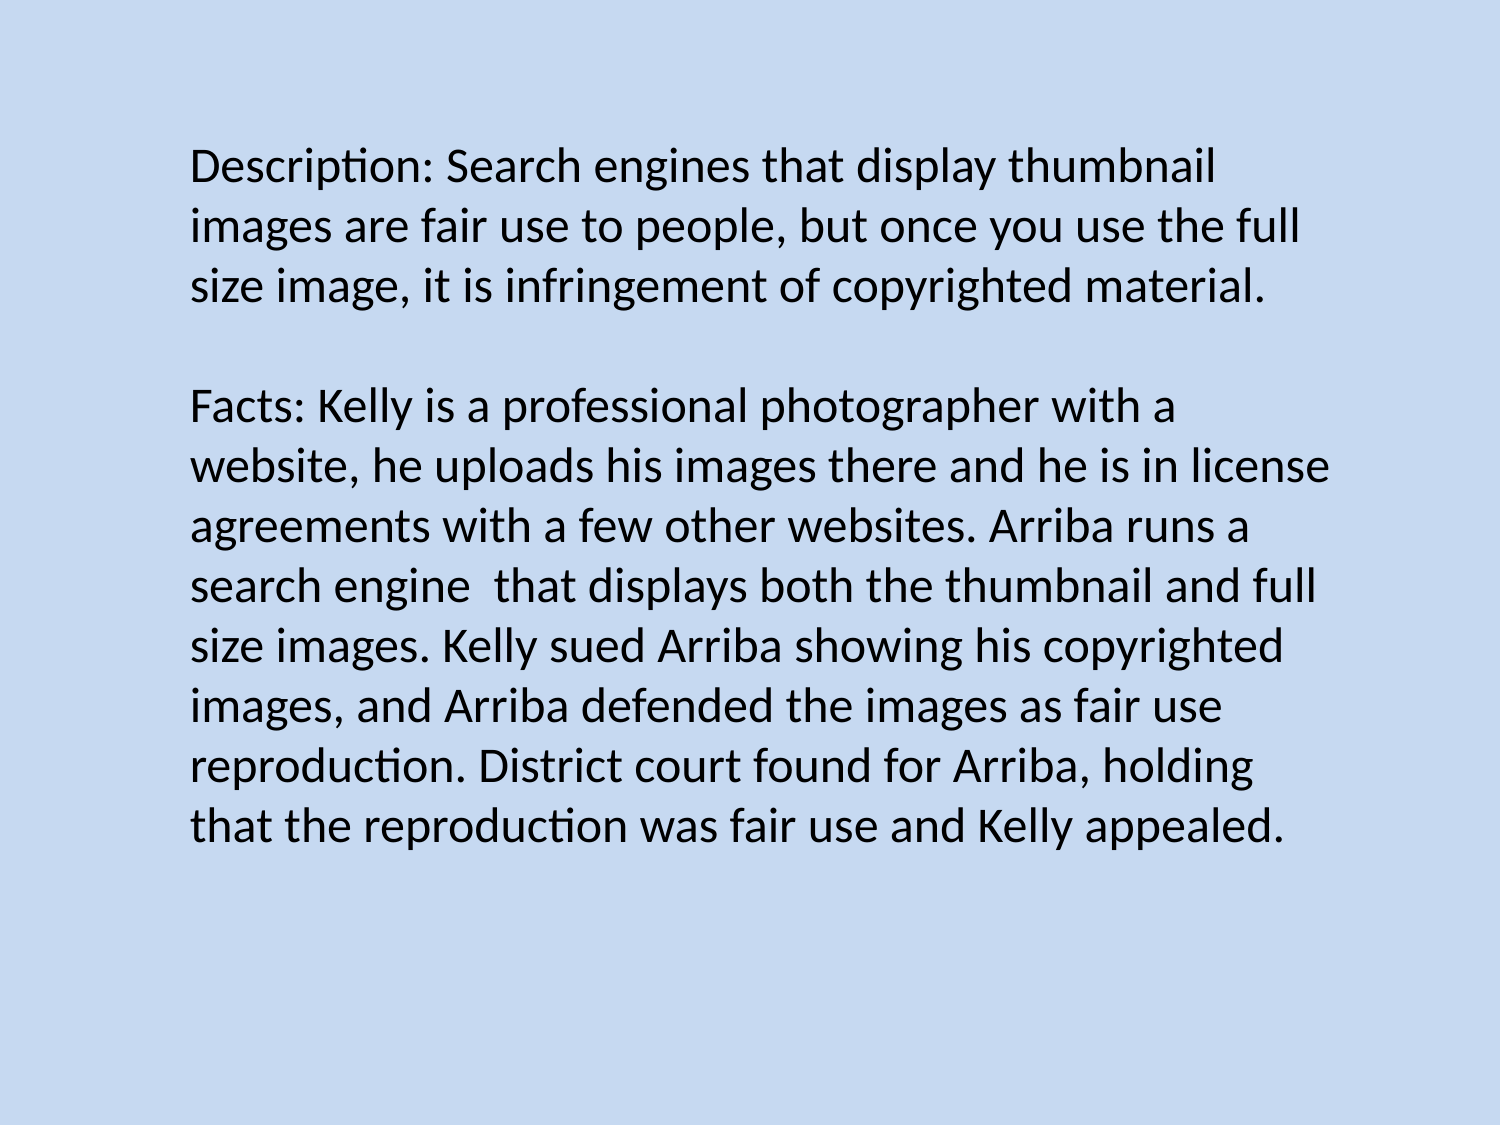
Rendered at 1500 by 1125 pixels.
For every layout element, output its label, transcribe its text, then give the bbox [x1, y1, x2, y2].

text_box Description: Search engines that display thumbnail images are fair use to people, but once you use the full size image, it is infringement of copyrighted material. Facts: Kelly is a professional photographer with a website, he uploads his images there and he is in license agreements with a few other websites. Arriba runs a search engine that displays both the thumbnail and full size images. Kelly sued Arriba showing his copyrighted images, and Arriba defended the images as fair use reproduction. District court found for Arriba, holding that the reproduction was fair use and Kelly appealed. [174, 124, 1350, 860]
